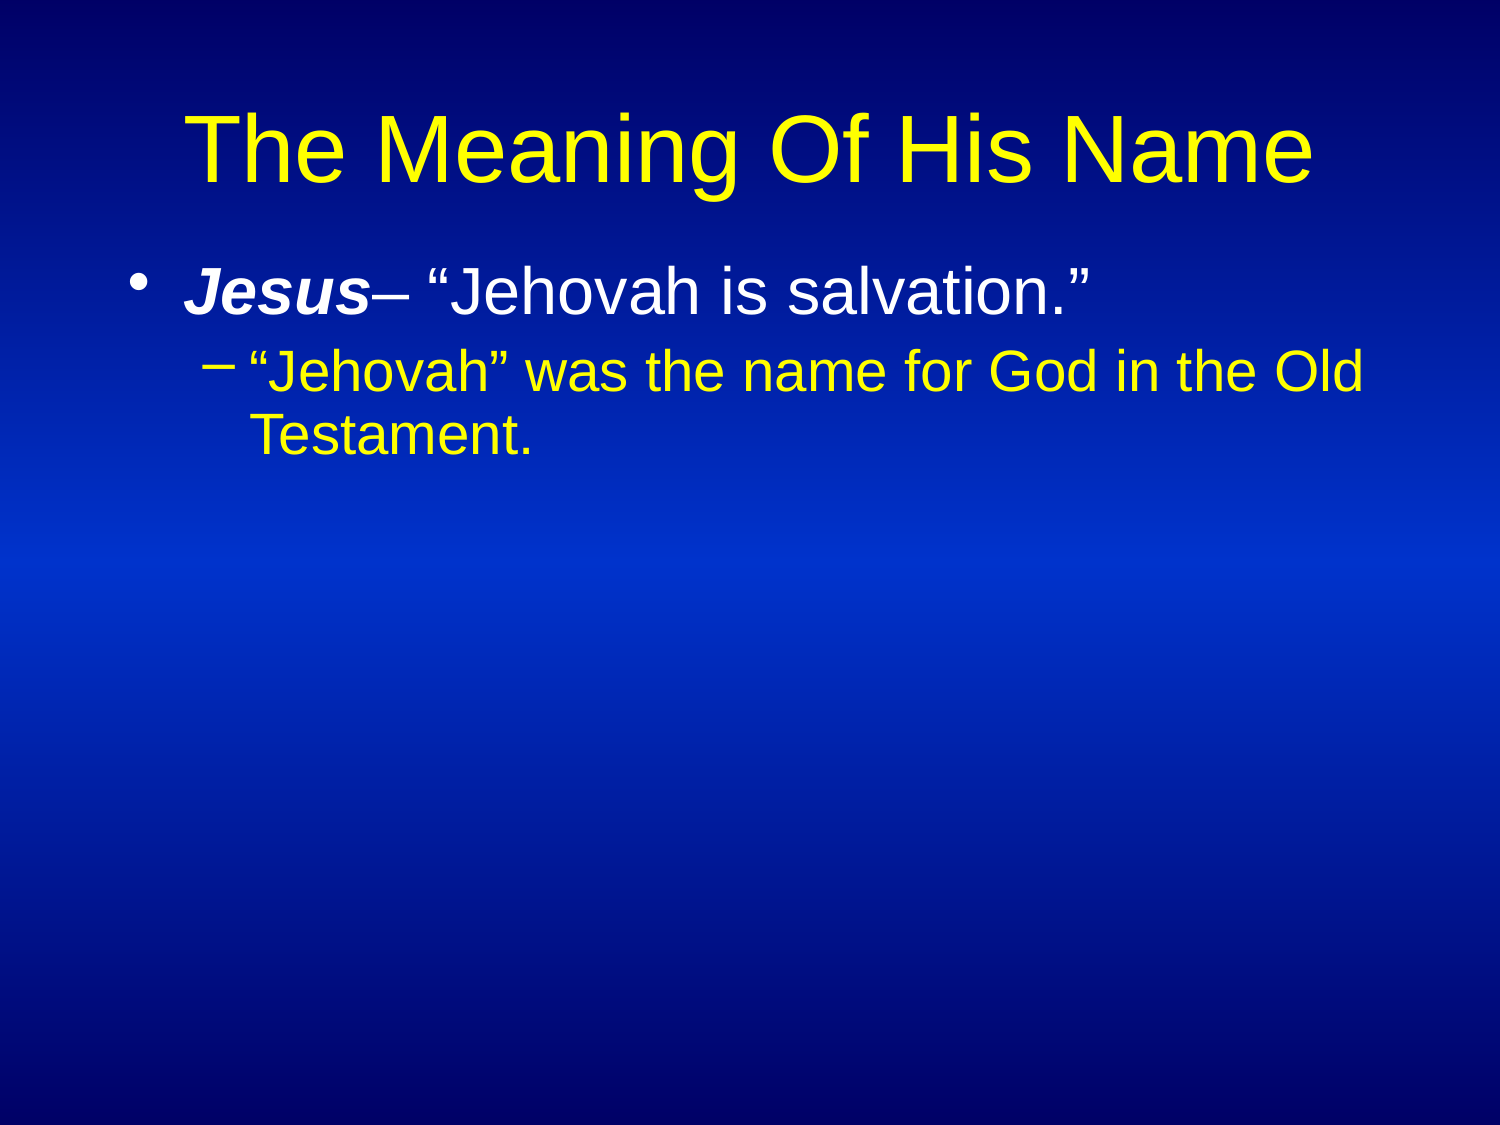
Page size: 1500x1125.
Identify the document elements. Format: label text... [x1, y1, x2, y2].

list Jesus– “Jehovah is salvation.” “Jehovah” was the name for God in the Old Testament. [112, 249, 1438, 1038]
title The Meaning Of His Name [37, 50, 1463, 238]
